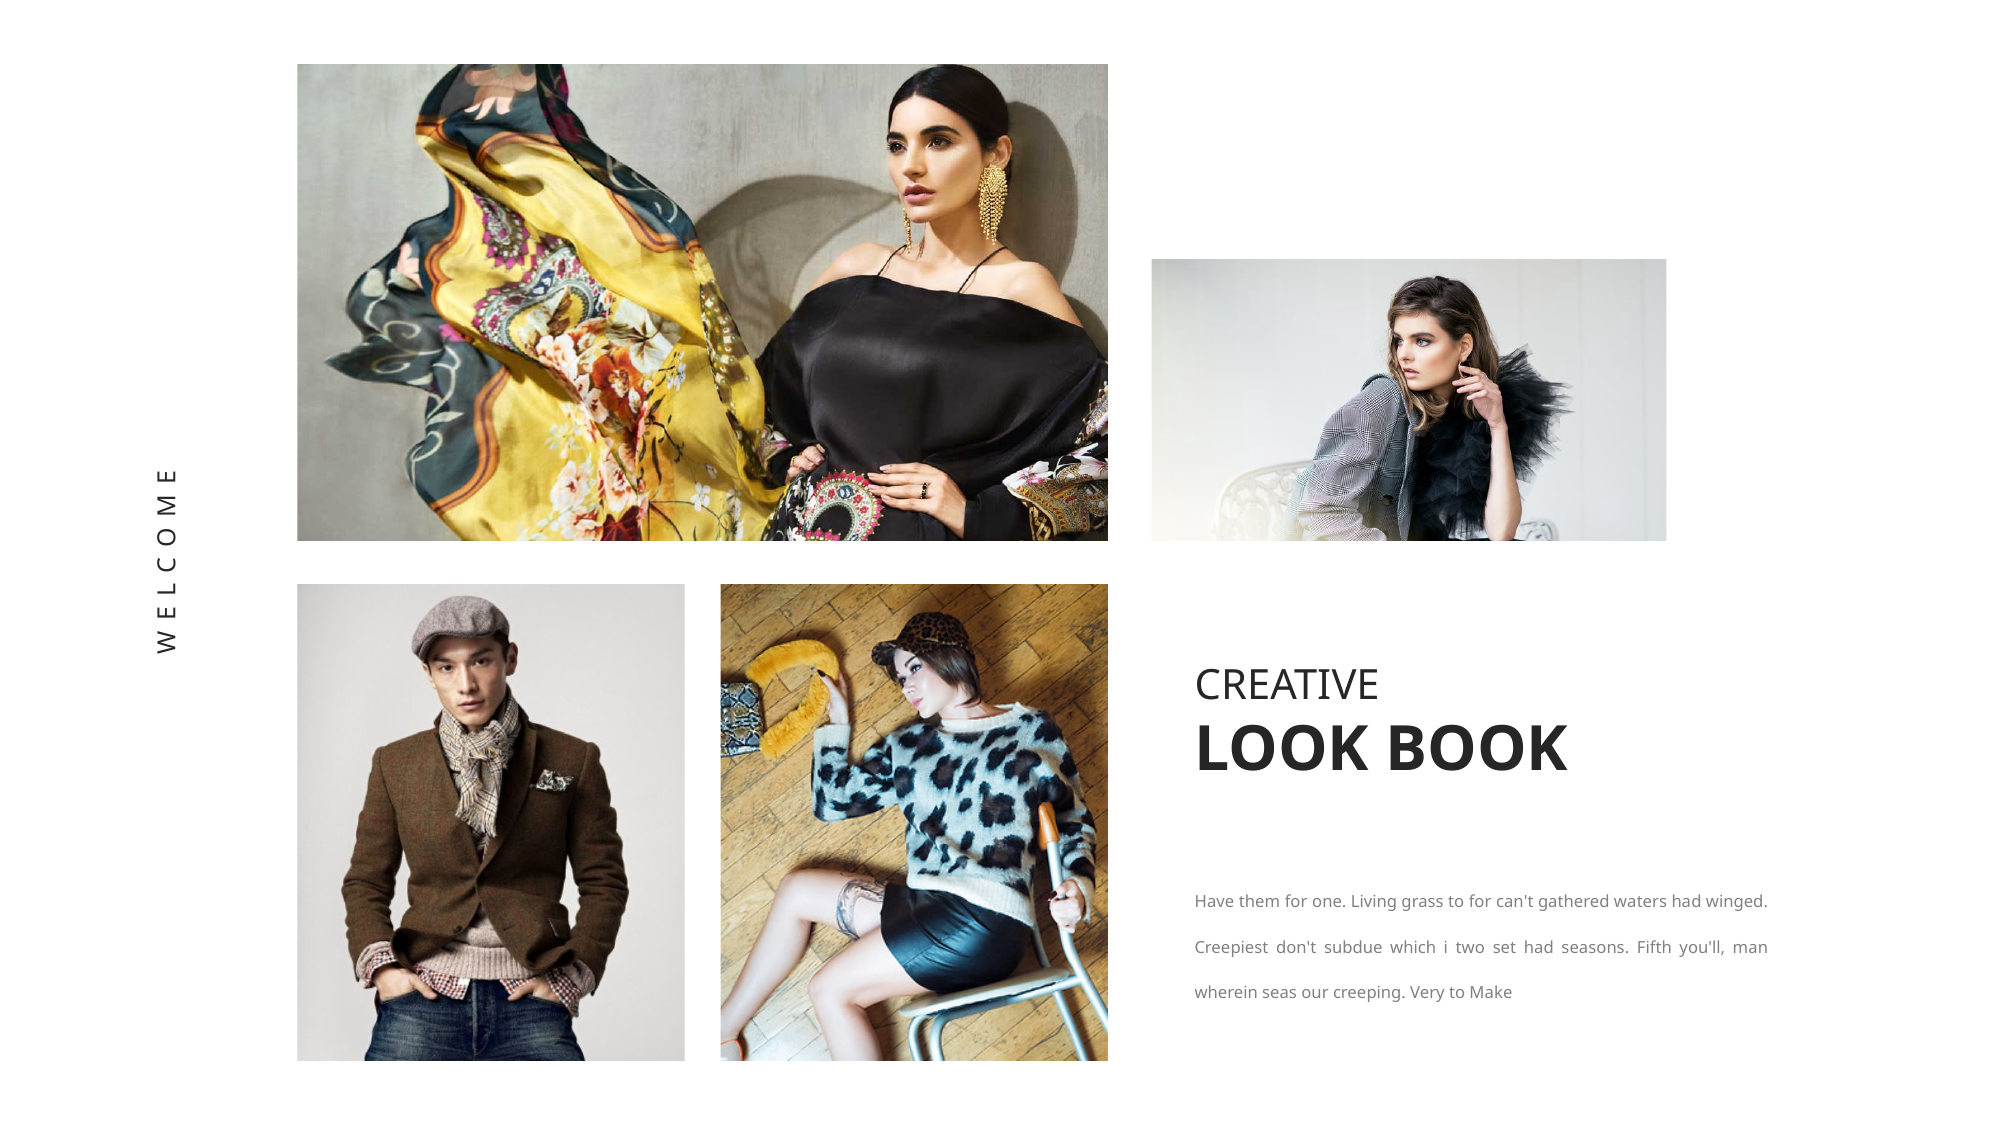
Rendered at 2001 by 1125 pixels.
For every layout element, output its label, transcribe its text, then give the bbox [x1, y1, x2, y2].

text_box Have them for one. Living grass to for can't gathered waters had winged. Creepiest don't subdue which i two set had seasons. Fifth you'll, man wherein seas our creeping. Very to Make [1179, 857, 1784, 1010]
picture [297, 64, 1108, 541]
text_box WELCOME [143, 365, 188, 760]
picture [1151, 259, 1667, 541]
picture [720, 584, 1108, 1061]
picture [297, 584, 685, 1061]
text_box CREATIVE LOOK BOOK [1179, 650, 1630, 791]
